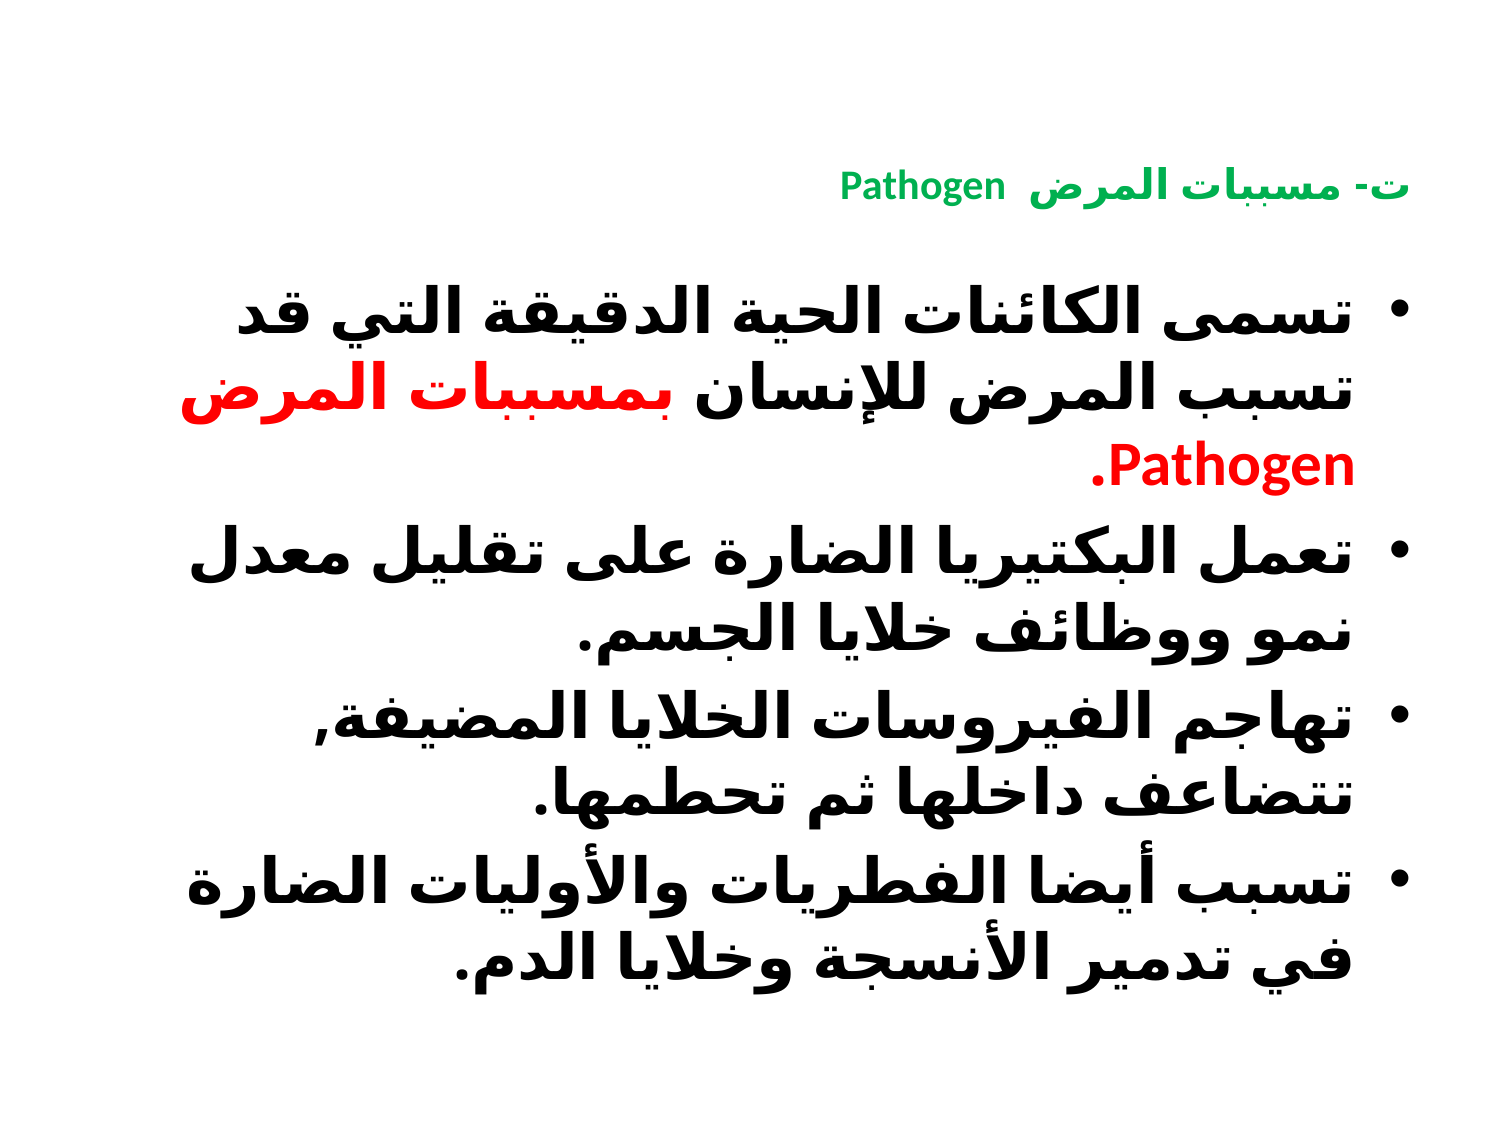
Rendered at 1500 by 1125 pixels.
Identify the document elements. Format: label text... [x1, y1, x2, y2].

list تسمى الكائنات الحية الدقيقة التي قد تسبب المرض للإنسان بمسببات المرض Pathogen. تعمل البكتيريا الضارة على تقليل معدل نمو ووظائف خلايا الجسم. تهاجم الفيروسات الخلايا المضيفة, تتضاعف داخلها ثم تحطمها. تسبب أيضا الفطريات والأوليات الضارة في تدمير الأنسجة وخلايا الدم. [75, 262, 1425, 1005]
title ت- مسببات المرض Pathogen [76, 149, 1427, 268]
